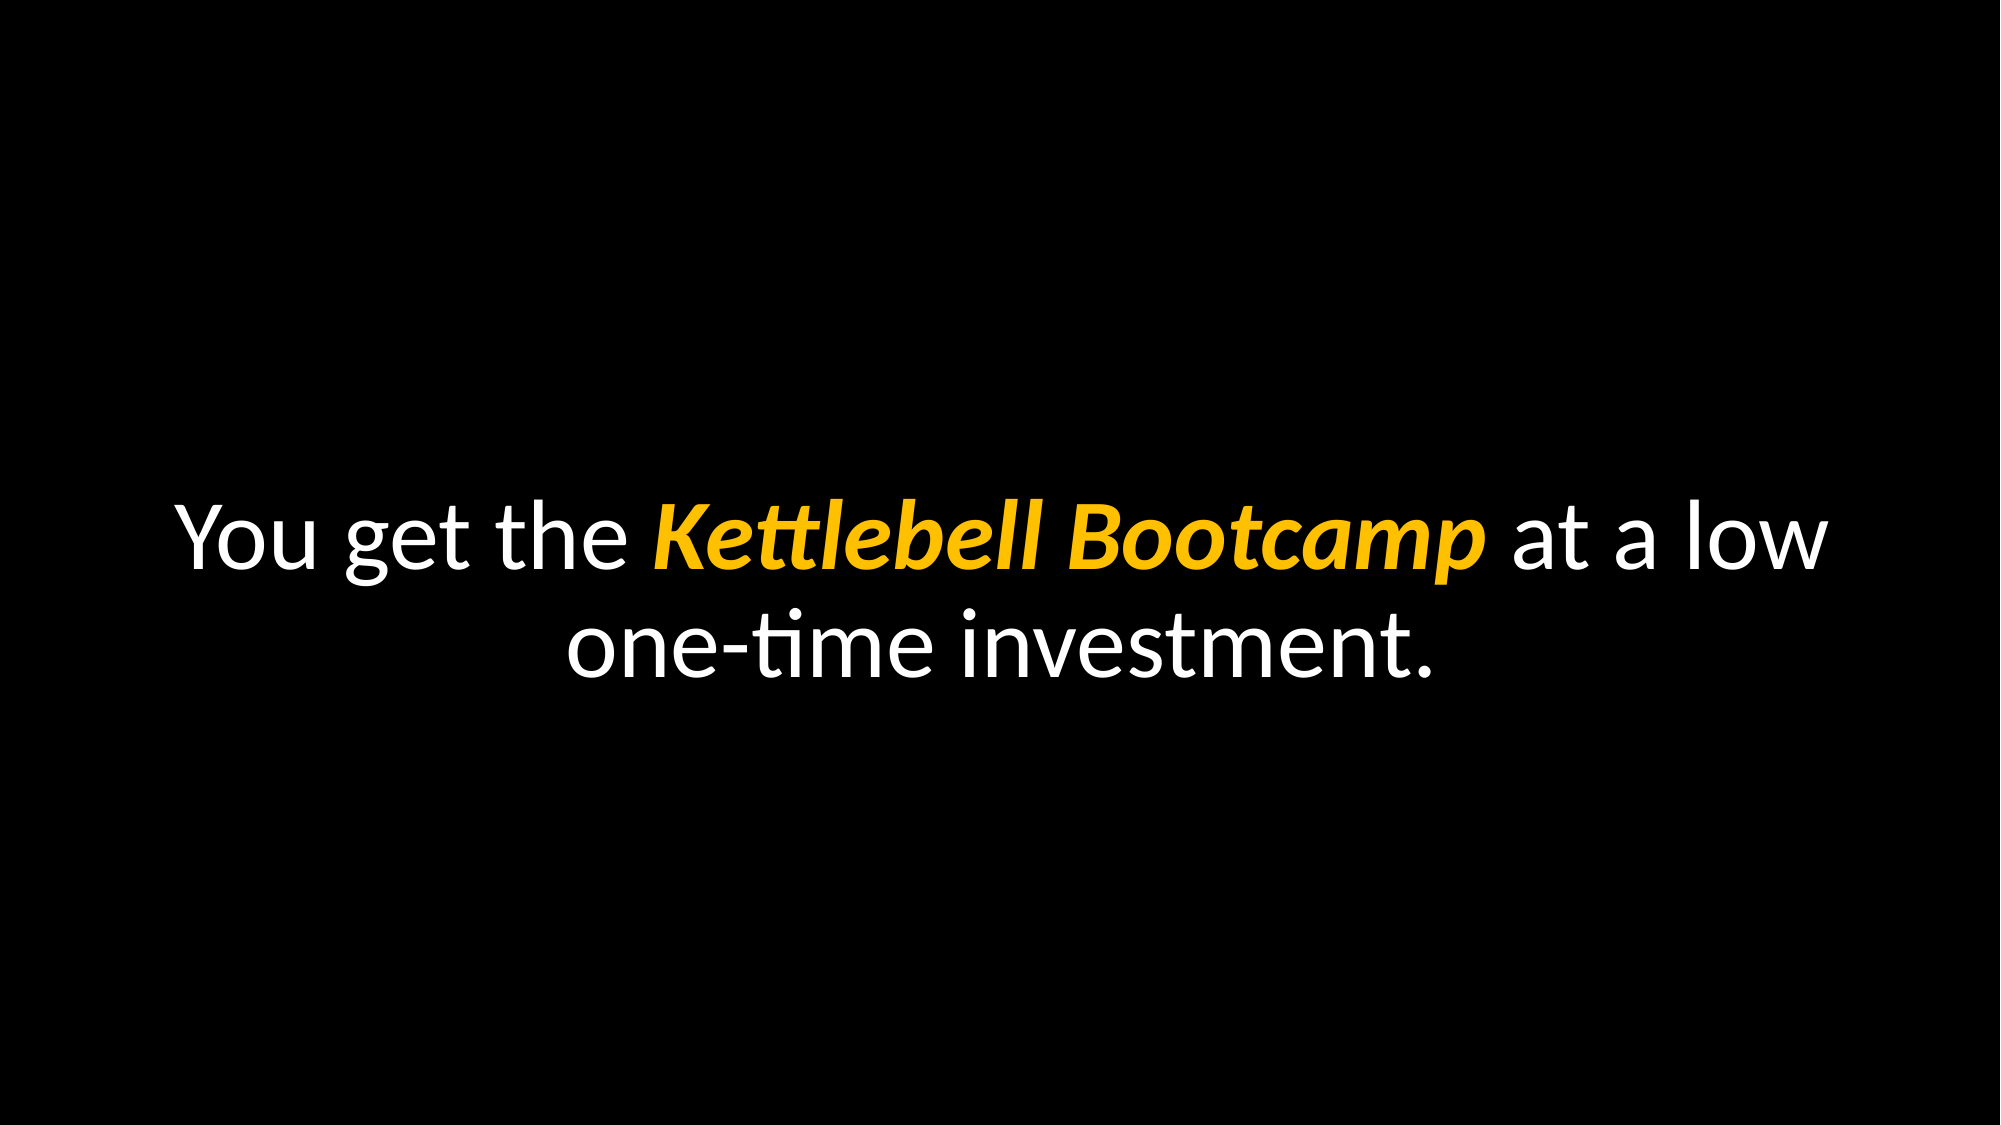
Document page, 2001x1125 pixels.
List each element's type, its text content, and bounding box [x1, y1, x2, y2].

list You get the Kettlebell Bootcamp at a low one-time investment. [139, 475, 1865, 905]
